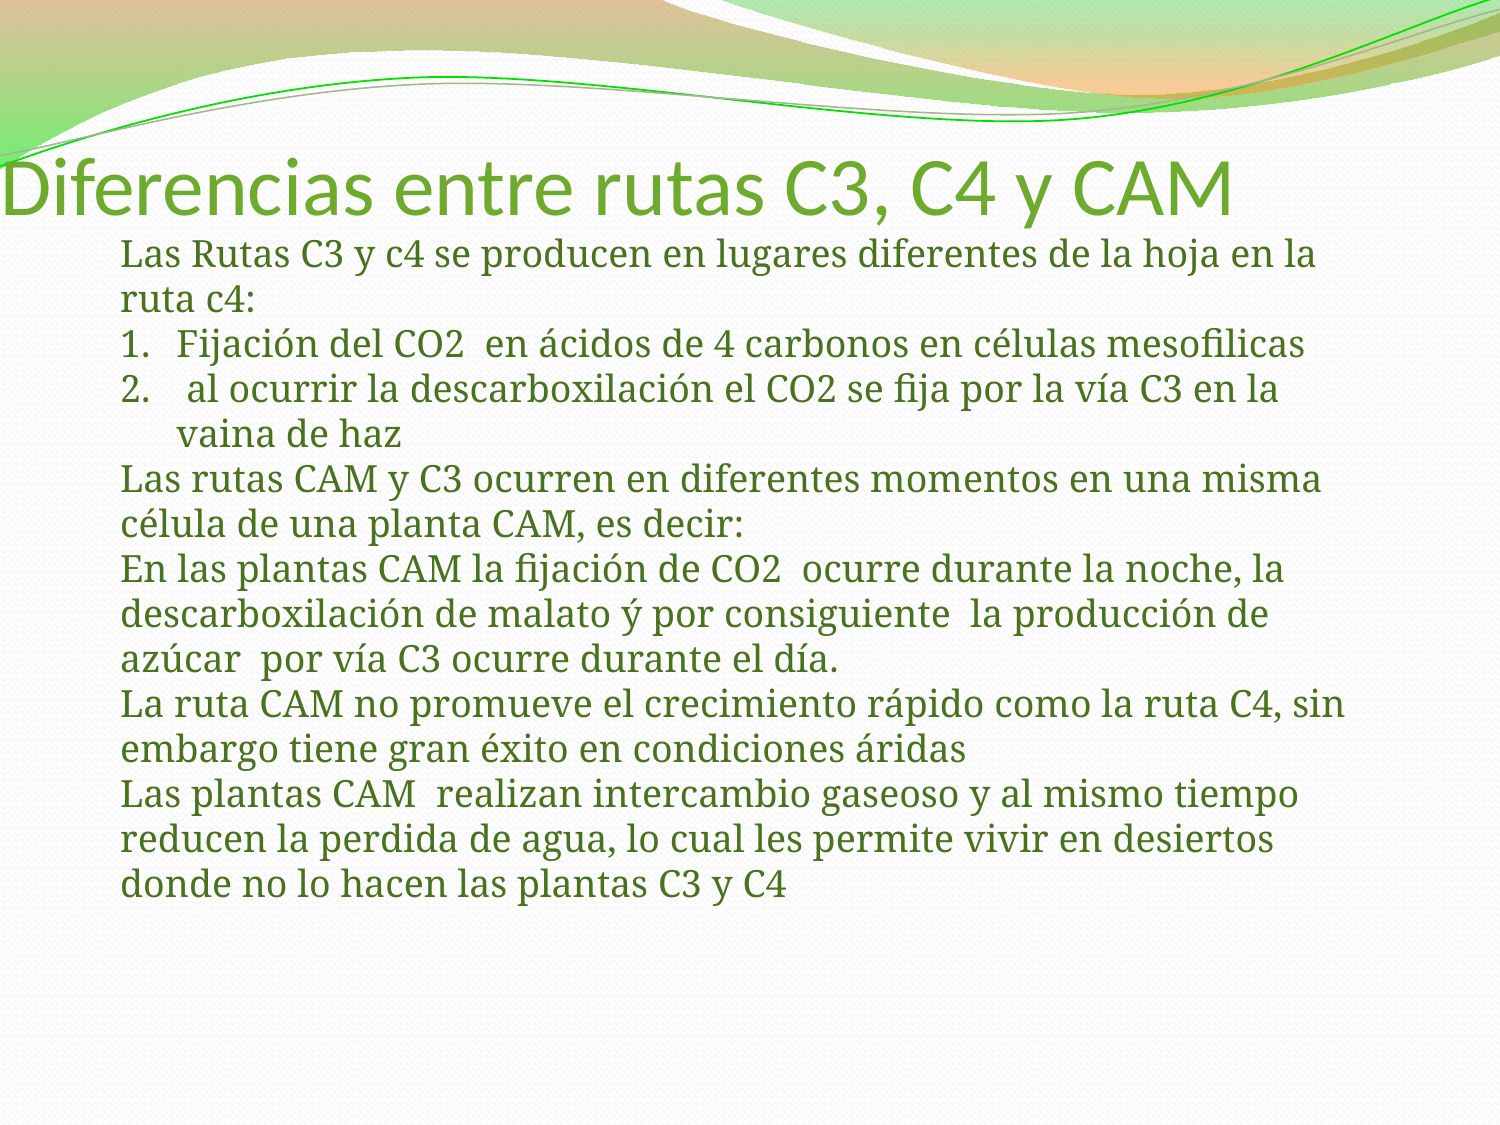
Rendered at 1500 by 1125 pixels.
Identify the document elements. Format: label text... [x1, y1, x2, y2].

title Diferencias entre rutas C3, C4 y CAM [0, 44, 1351, 233]
text_box Las Rutas C3 y c4 se producen en lugares diferentes de la hoja en la ruta c4: Fijación del CO2 en ácidos de 4 carbonos en células mesofilicas al ocurrir la descarboxilación el CO2 se fija por la vía C3 en la vaina de haz Las rutas CAM y C3 ocurren en diferentes momentos en una misma célula de una planta CAM, es decir: En las plantas CAM la fijación de CO2 ocurre durante la noche, la descarboxilación de malato ý por consiguiente la producción de azúcar por vía C3 ocurre durante el día. La ruta CAM no promueve el crecimiento rápido como la ruta C4, sin embargo tiene gran éxito en condiciones áridas Las plantas CAM realizan intercambio gaseoso y al mismo tiempo reducen la perdida de agua, lo cual les permite vivir en desiertos donde no lo hacen las plantas C3 y C4 [105, 222, 1395, 1003]
